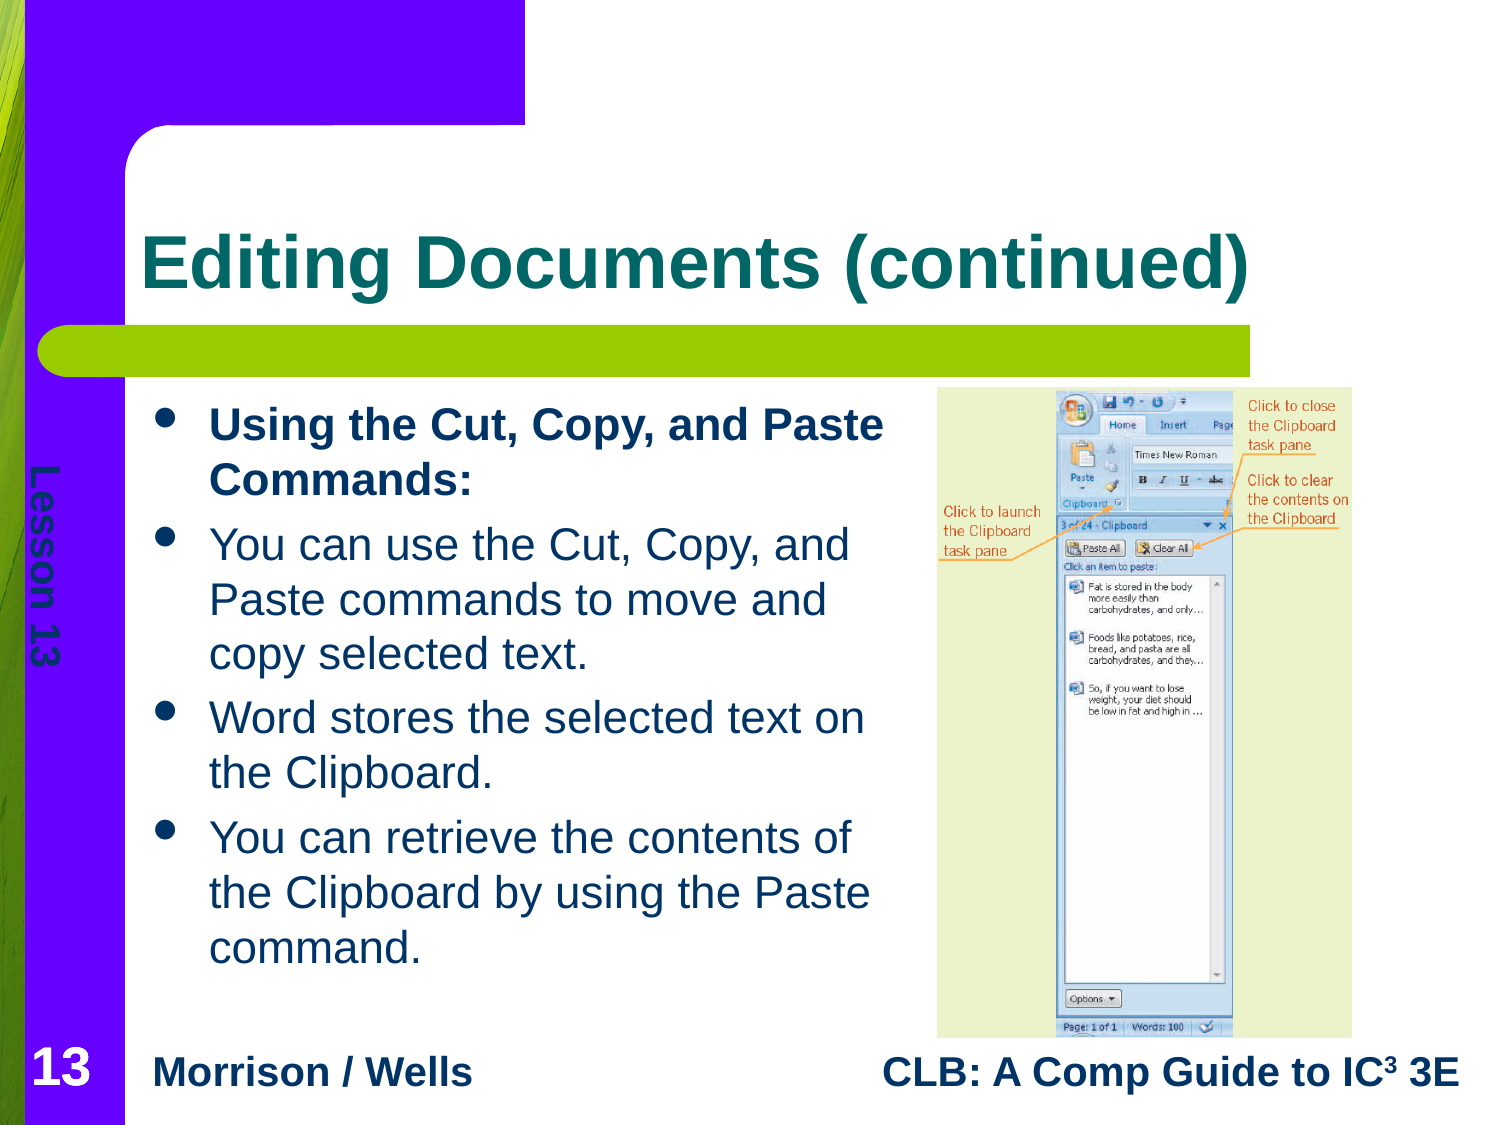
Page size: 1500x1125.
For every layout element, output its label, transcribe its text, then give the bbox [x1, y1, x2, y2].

title Editing Documents (continued) [124, 124, 1426, 313]
text_box 13 [13, 1023, 111, 1105]
picture [937, 387, 1352, 1038]
list Using the Cut, Copy, and Paste Commands: You can use the Cut, Copy, and Paste commands to move and copy selected text. Word stores the selected text on the Clipboard. You can retrieve the contents of the Clipboard by using the Paste command. [137, 387, 926, 1013]
picture [0, 0, 25, 1125]
